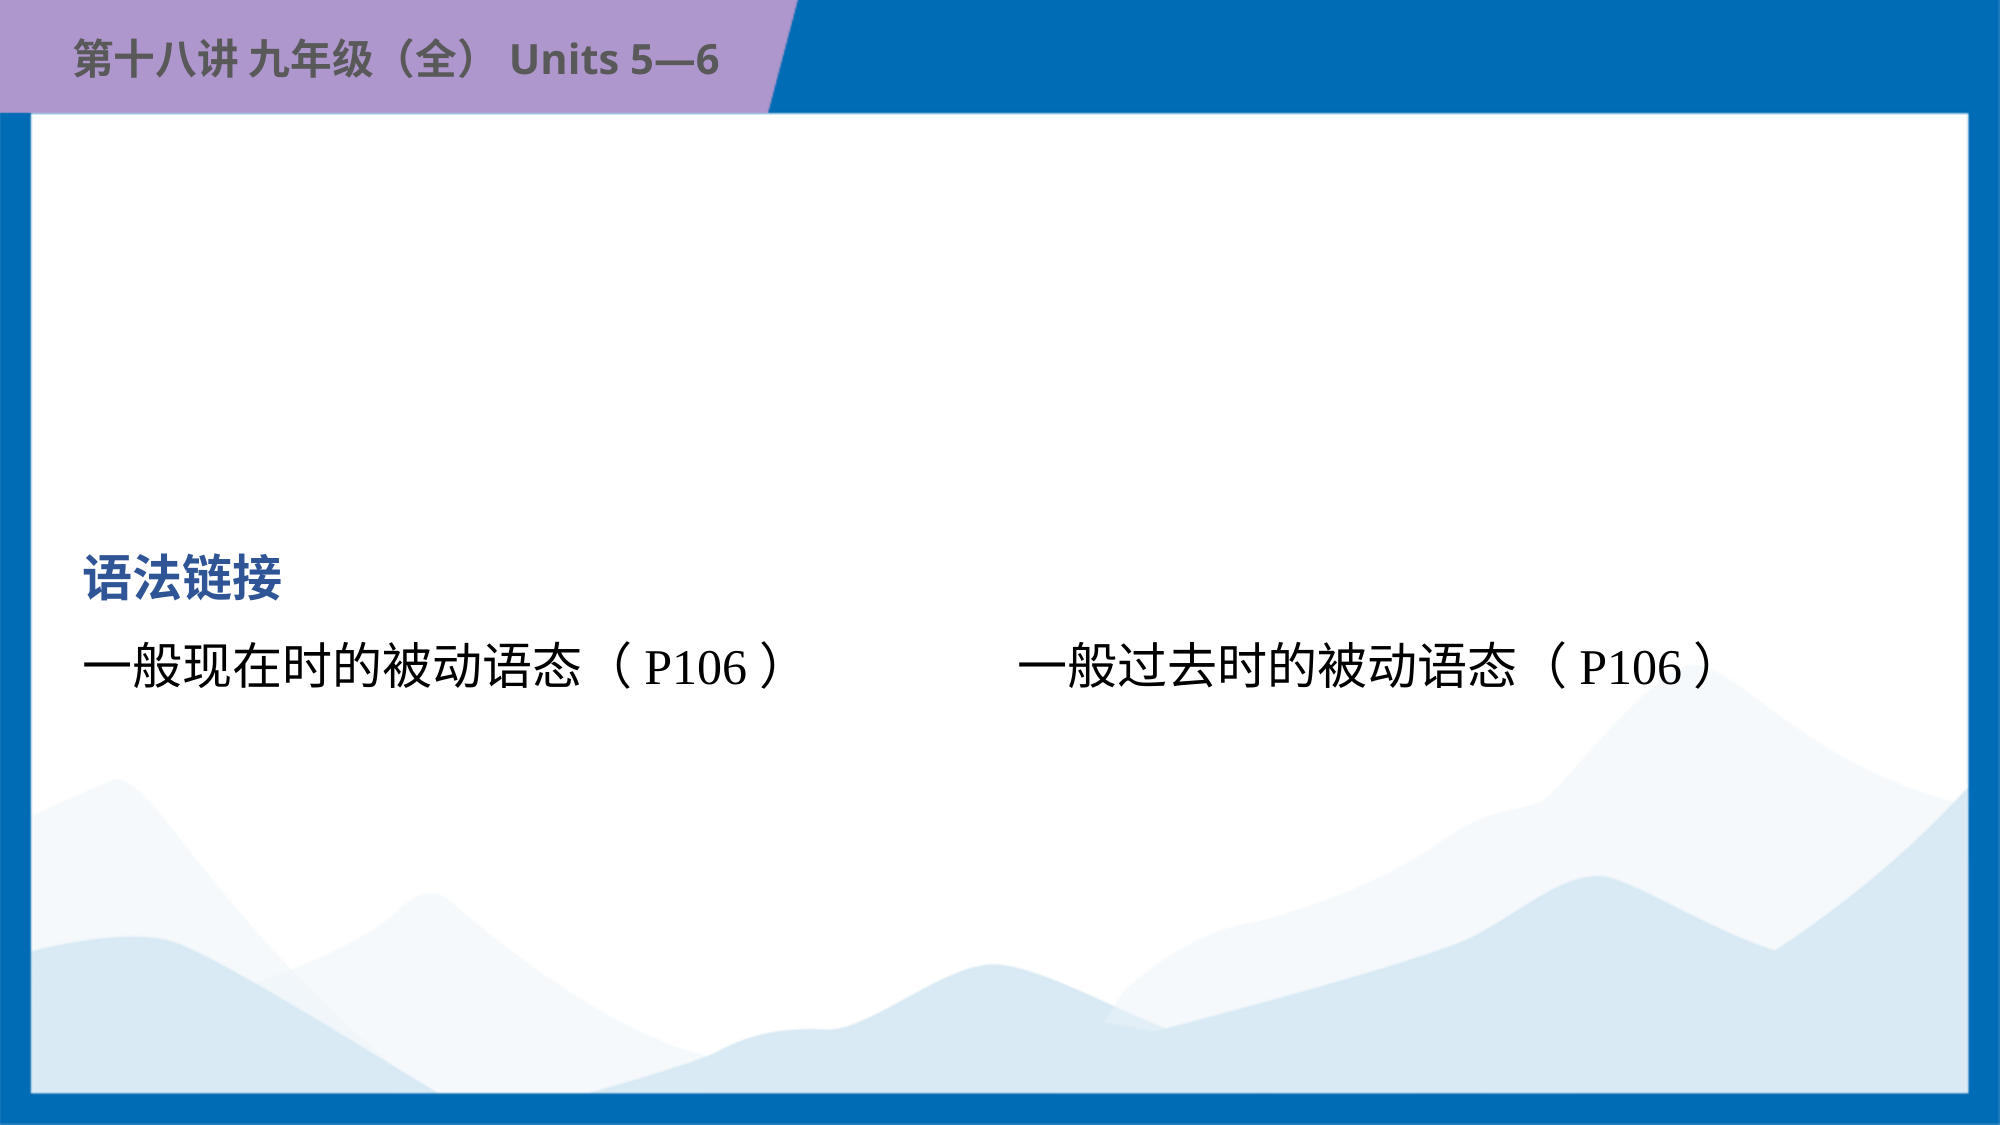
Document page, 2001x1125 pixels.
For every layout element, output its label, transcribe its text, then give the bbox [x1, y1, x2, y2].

text_box 语法链接 一般现在时的被动语态（P106） 一般过去时的被动语态（P106） [82, 514, 1917, 685]
picture [0, 0, 2000, 1125]
